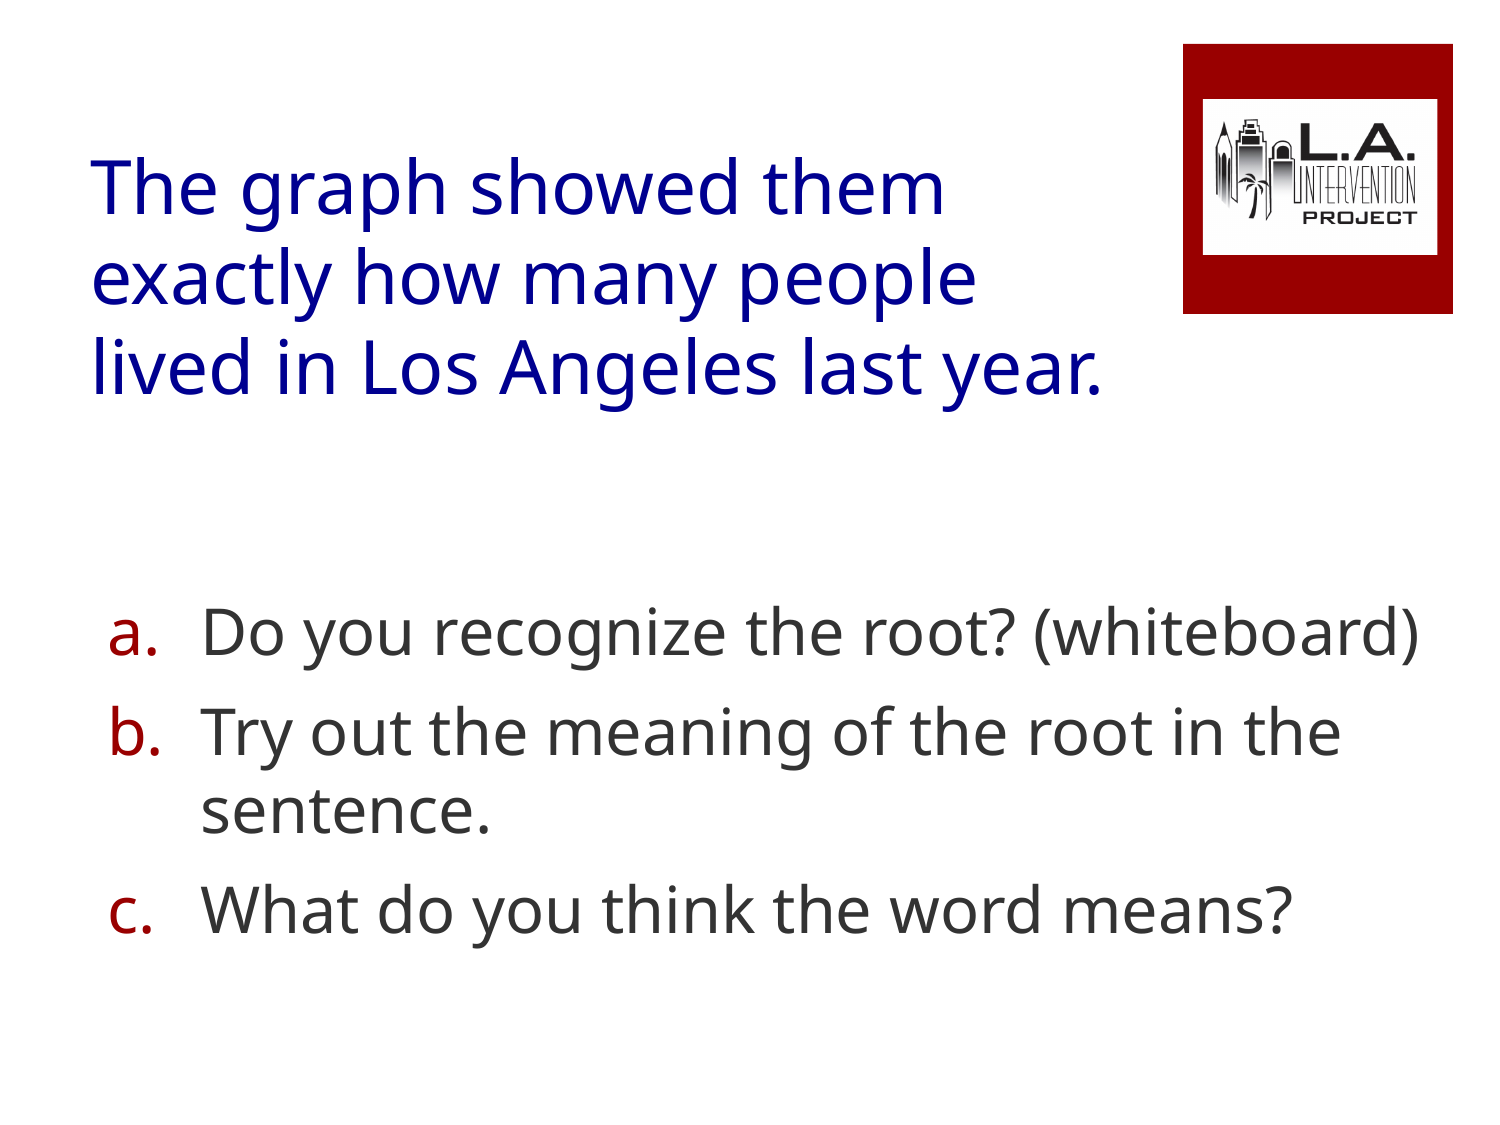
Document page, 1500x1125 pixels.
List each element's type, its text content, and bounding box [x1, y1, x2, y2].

picture [1202, 99, 1438, 255]
text_box [74, 40, 1393, 147]
list Do you recognize the root? (whiteboard) Try out the meaning of the root in the sentence. What do you think the word means? [92, 476, 1500, 965]
title The graph showed them exactly how many people lived in Los Angeles last year. [75, 146, 1143, 418]
